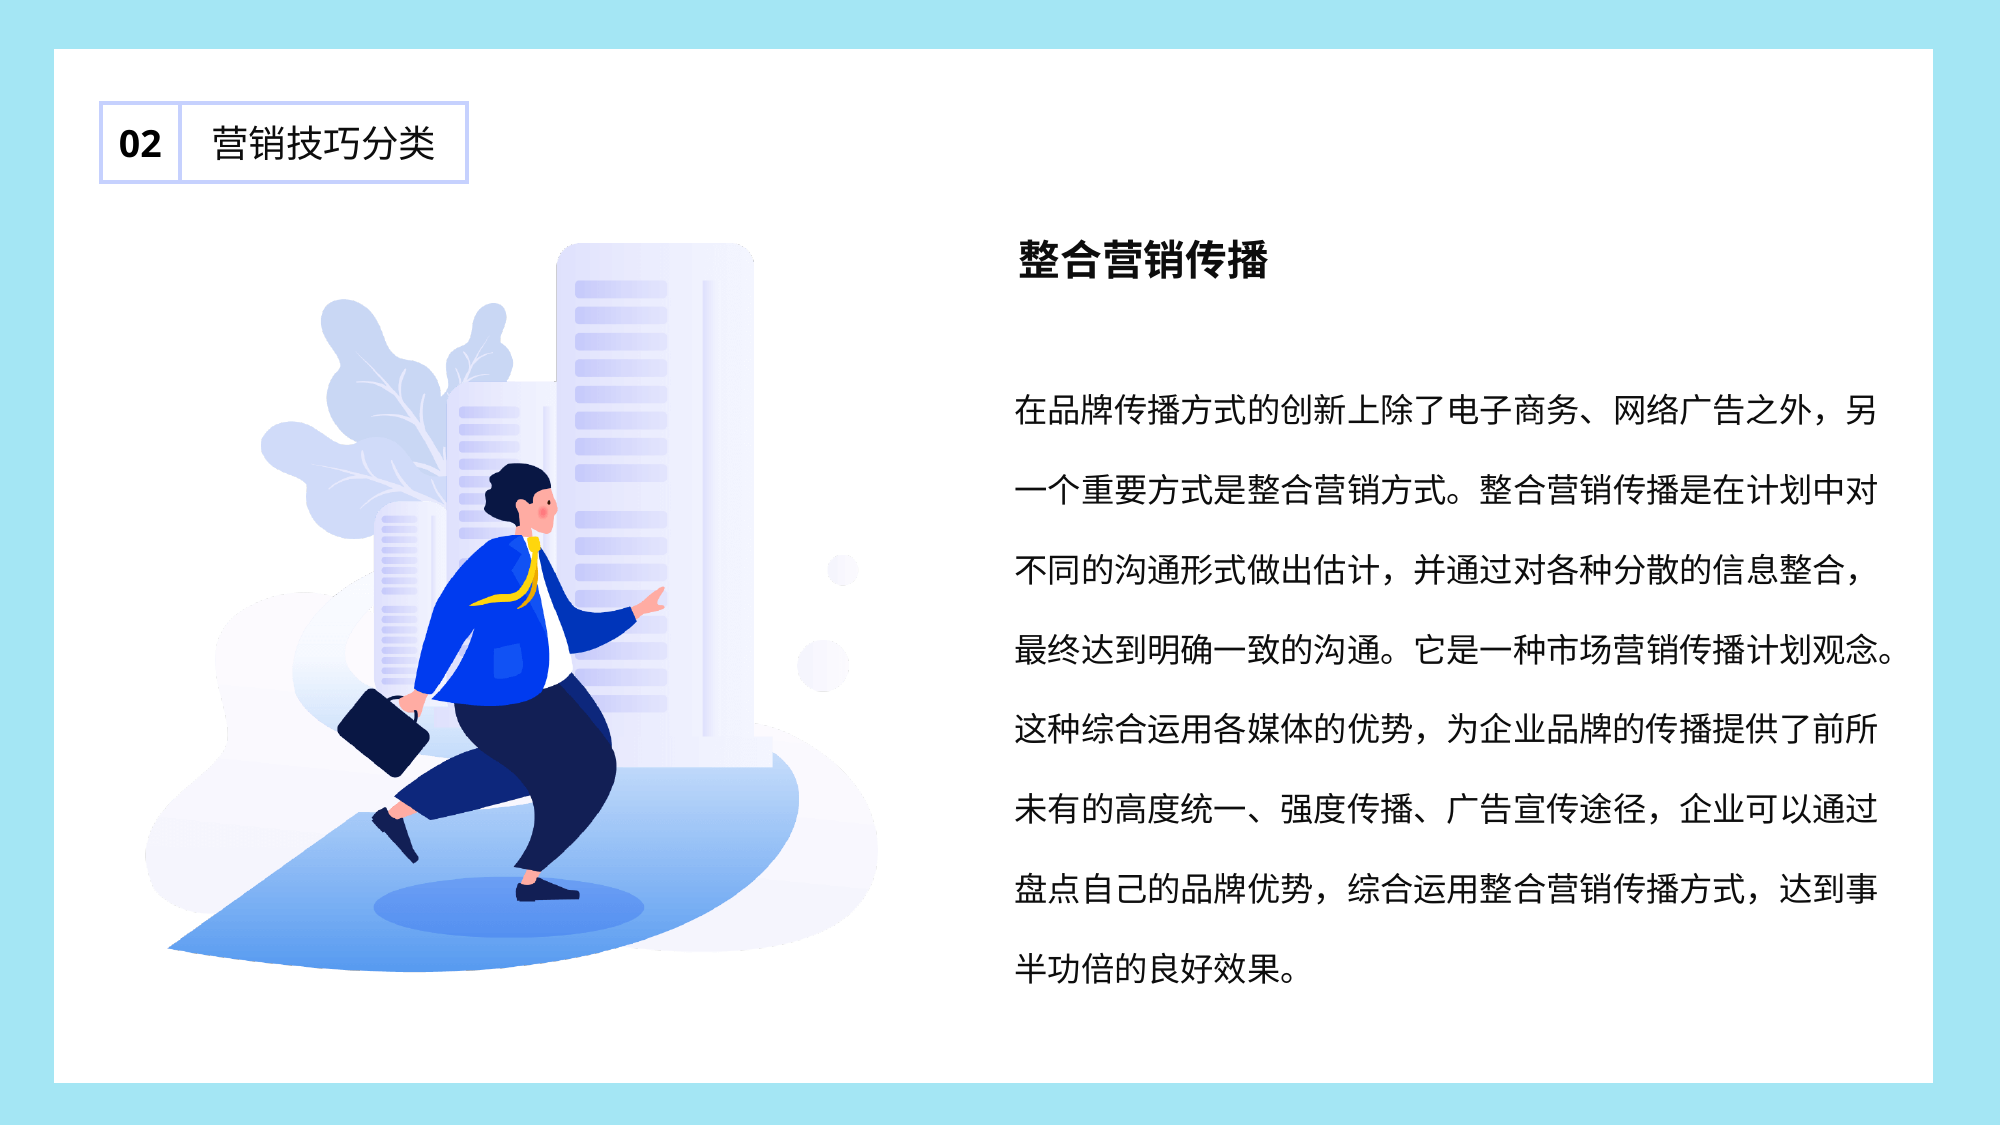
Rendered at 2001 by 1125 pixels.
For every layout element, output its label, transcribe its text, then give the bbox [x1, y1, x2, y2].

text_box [101, 102, 468, 182]
text_box 在品牌传播方式的创新上除了电子商务、网络广告之外，另一个重要方式是整合营销方式。整合营销传播是在计划中对不同的沟通形式做出估计，并通过对各种分散的信息整合，最终达到明确一致的沟通。它是一种市场营销传播计划观念。 这种综合运用各媒体的优势，为企业品牌的传播提供了前所未有的高度统一、强度传播、广告宣传途径，企业可以通过盘点自己的品牌优势，综合运用整合营销传播方式，达到事半功倍的良好效果。 [999, 341, 1897, 996]
picture [103, 195, 919, 1011]
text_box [938, 195, 1382, 342]
